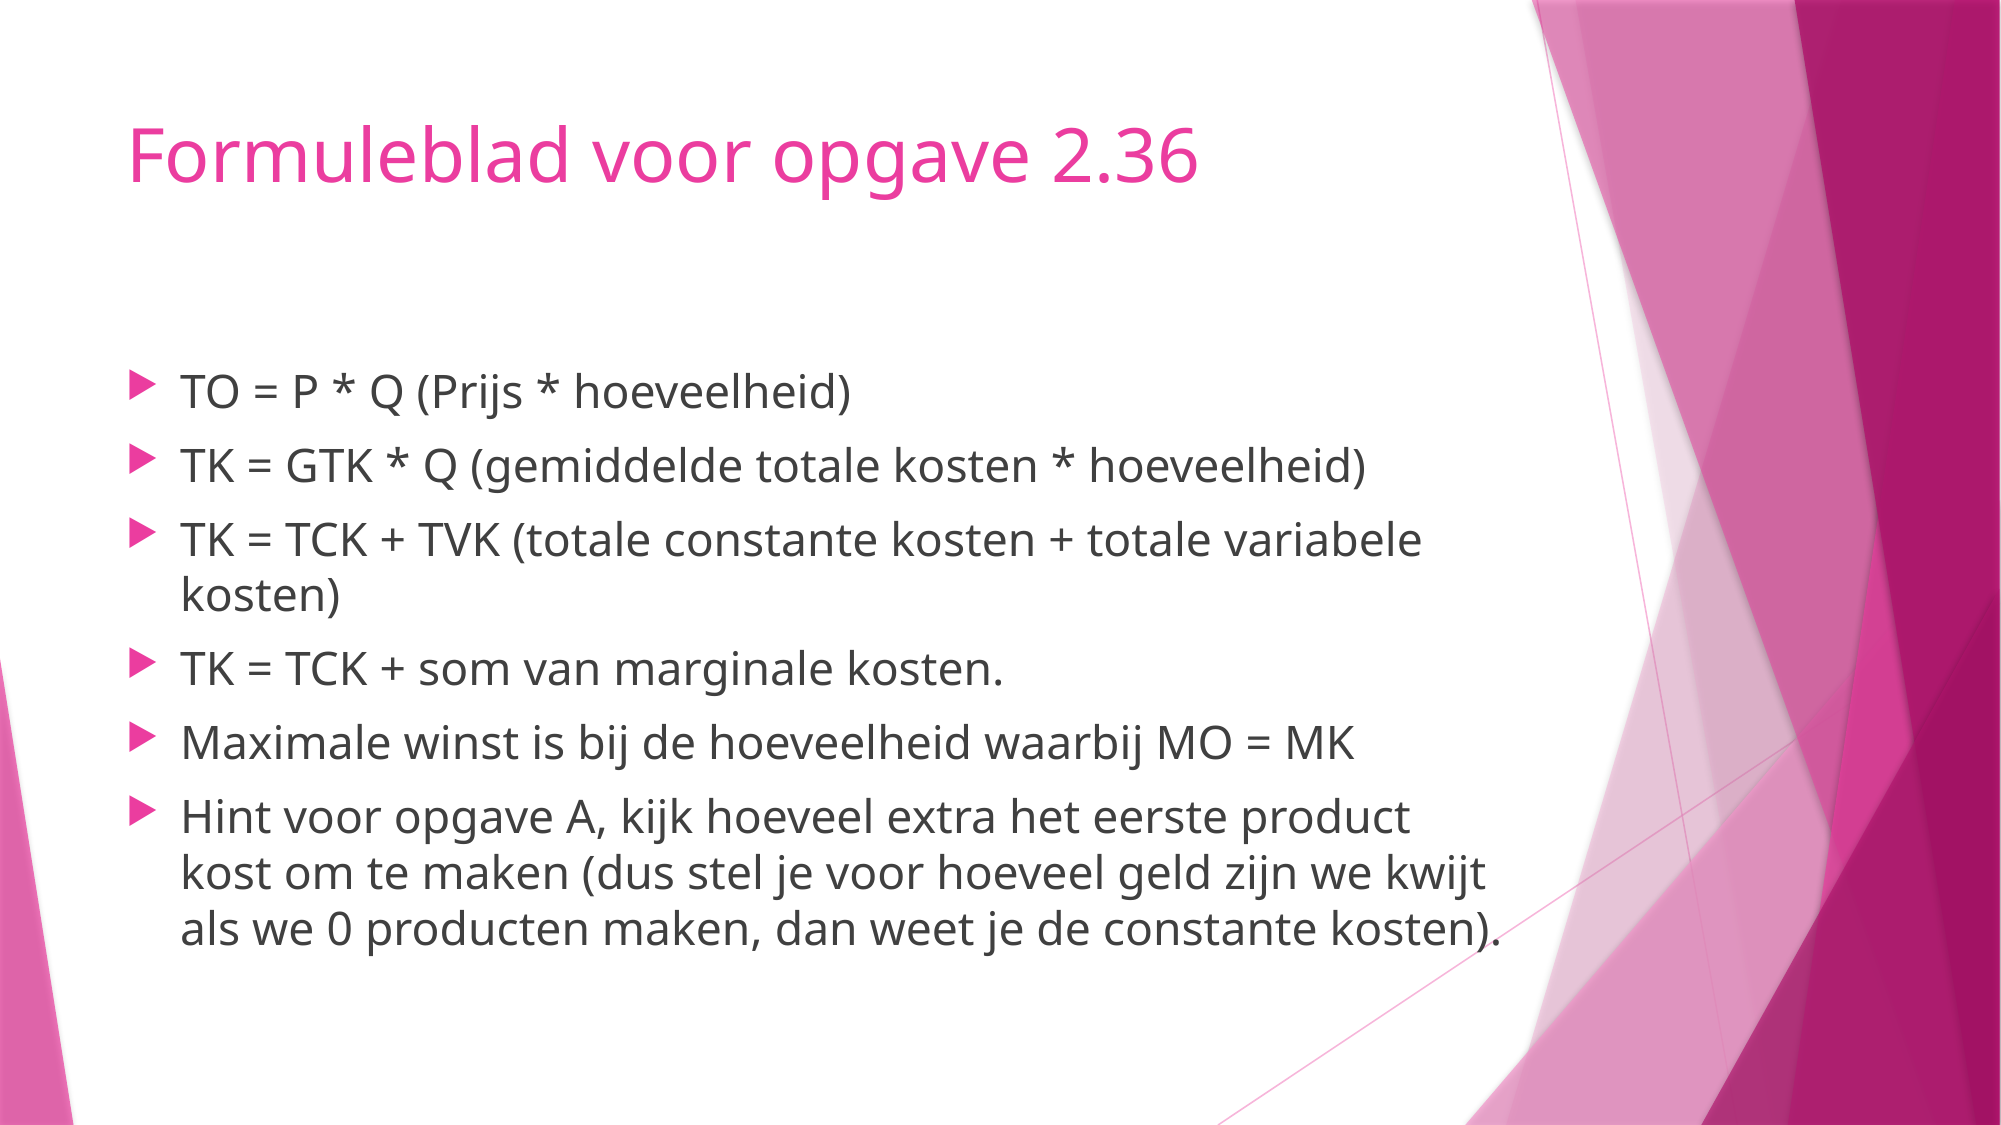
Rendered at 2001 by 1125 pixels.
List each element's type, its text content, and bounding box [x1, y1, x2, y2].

title Formuleblad voor opgave 2.36 [111, 99, 1522, 317]
list TO = P * Q (Prijs * hoeveelheid) TK = GTK * Q (gemiddelde totale kosten * hoeveelheid) TK = TCK + TVK (totale constante kosten + totale variabele kosten) TK = TCK + som van marginale kosten. Maximale winst is bij de hoeveelheid waarbij MO = MK Hint voor opgave A, kijk hoeveel extra het eerste product kost om te maken (dus stel je voor hoeveel geld zijn we kwijt als we 0 producten maken, dan weet je de constante kosten). [111, 354, 1522, 992]
